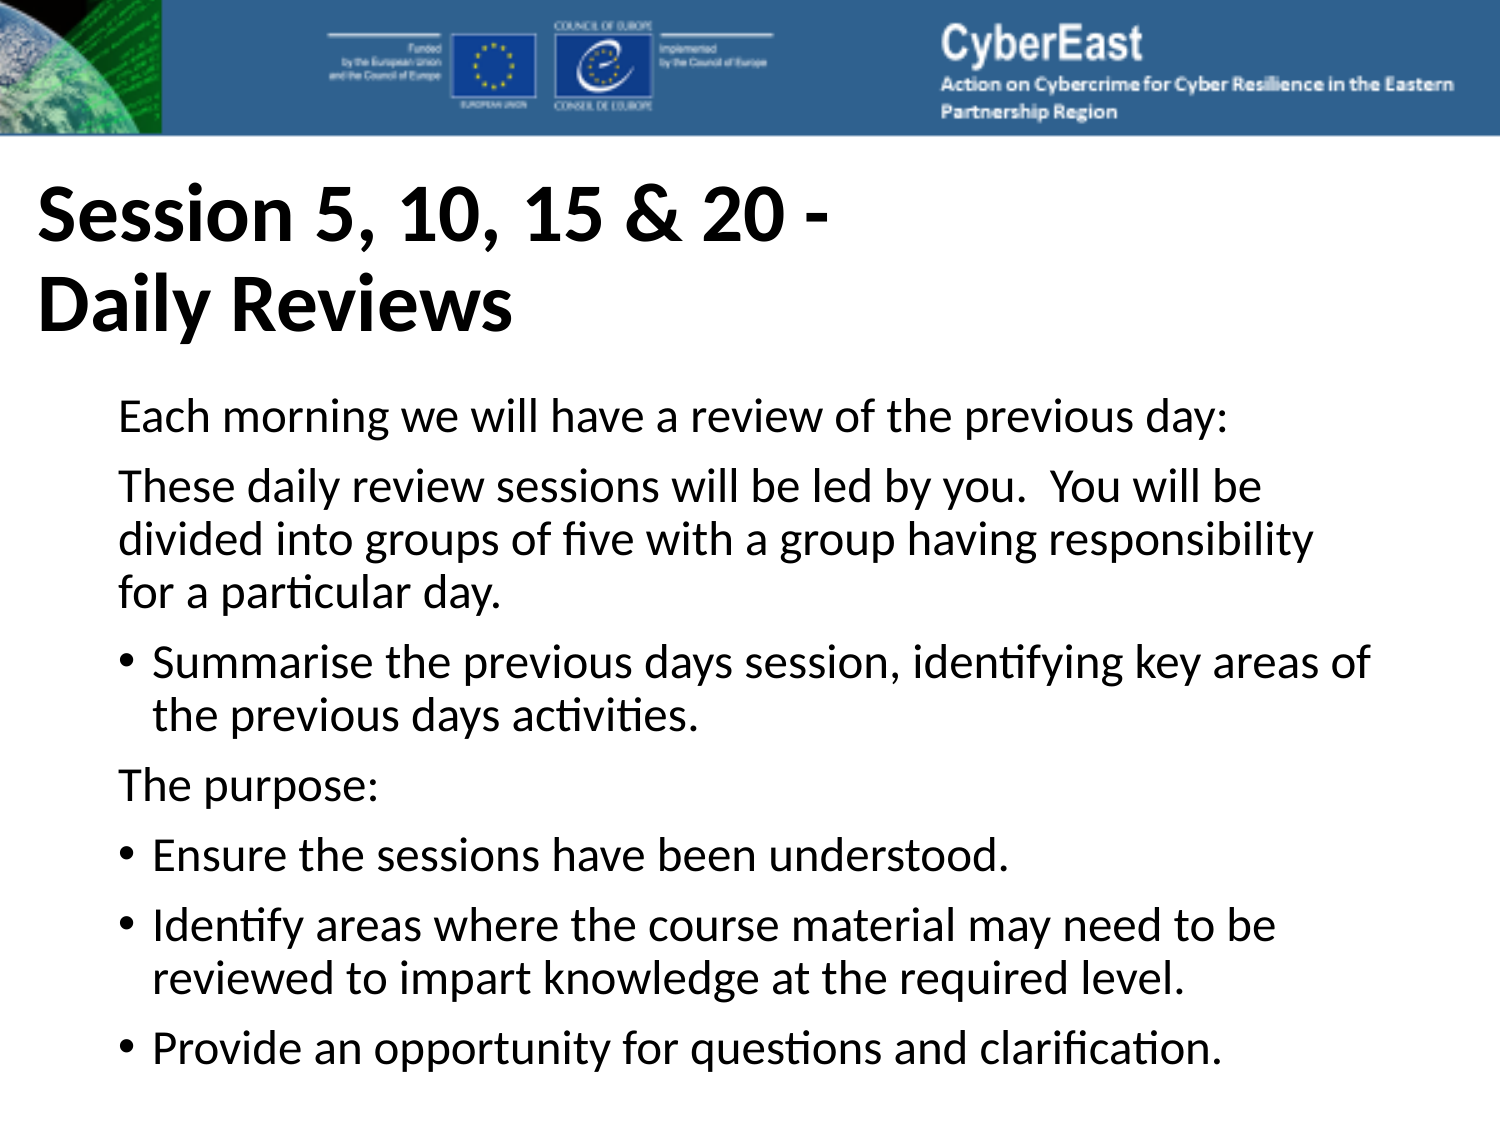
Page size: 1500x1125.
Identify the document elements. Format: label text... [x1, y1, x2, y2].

picture [0, 0, 1500, 1125]
title Session 5, 10, 15 & 20 - Daily Reviews [22, 150, 1477, 368]
list Each morning we will have a review of the previous day: These daily review sessions will be led by you. You will be divided into groups of five with a group having responsibility for a particular day. Summarise the previous days session, identifying key areas of the previous days activities. The purpose: Ensure the sessions have been understood. Identify areas where the course material may need to be reviewed to impart knowledge at the required level. Provide an opportunity for questions and clarification. [103, 382, 1397, 1096]
